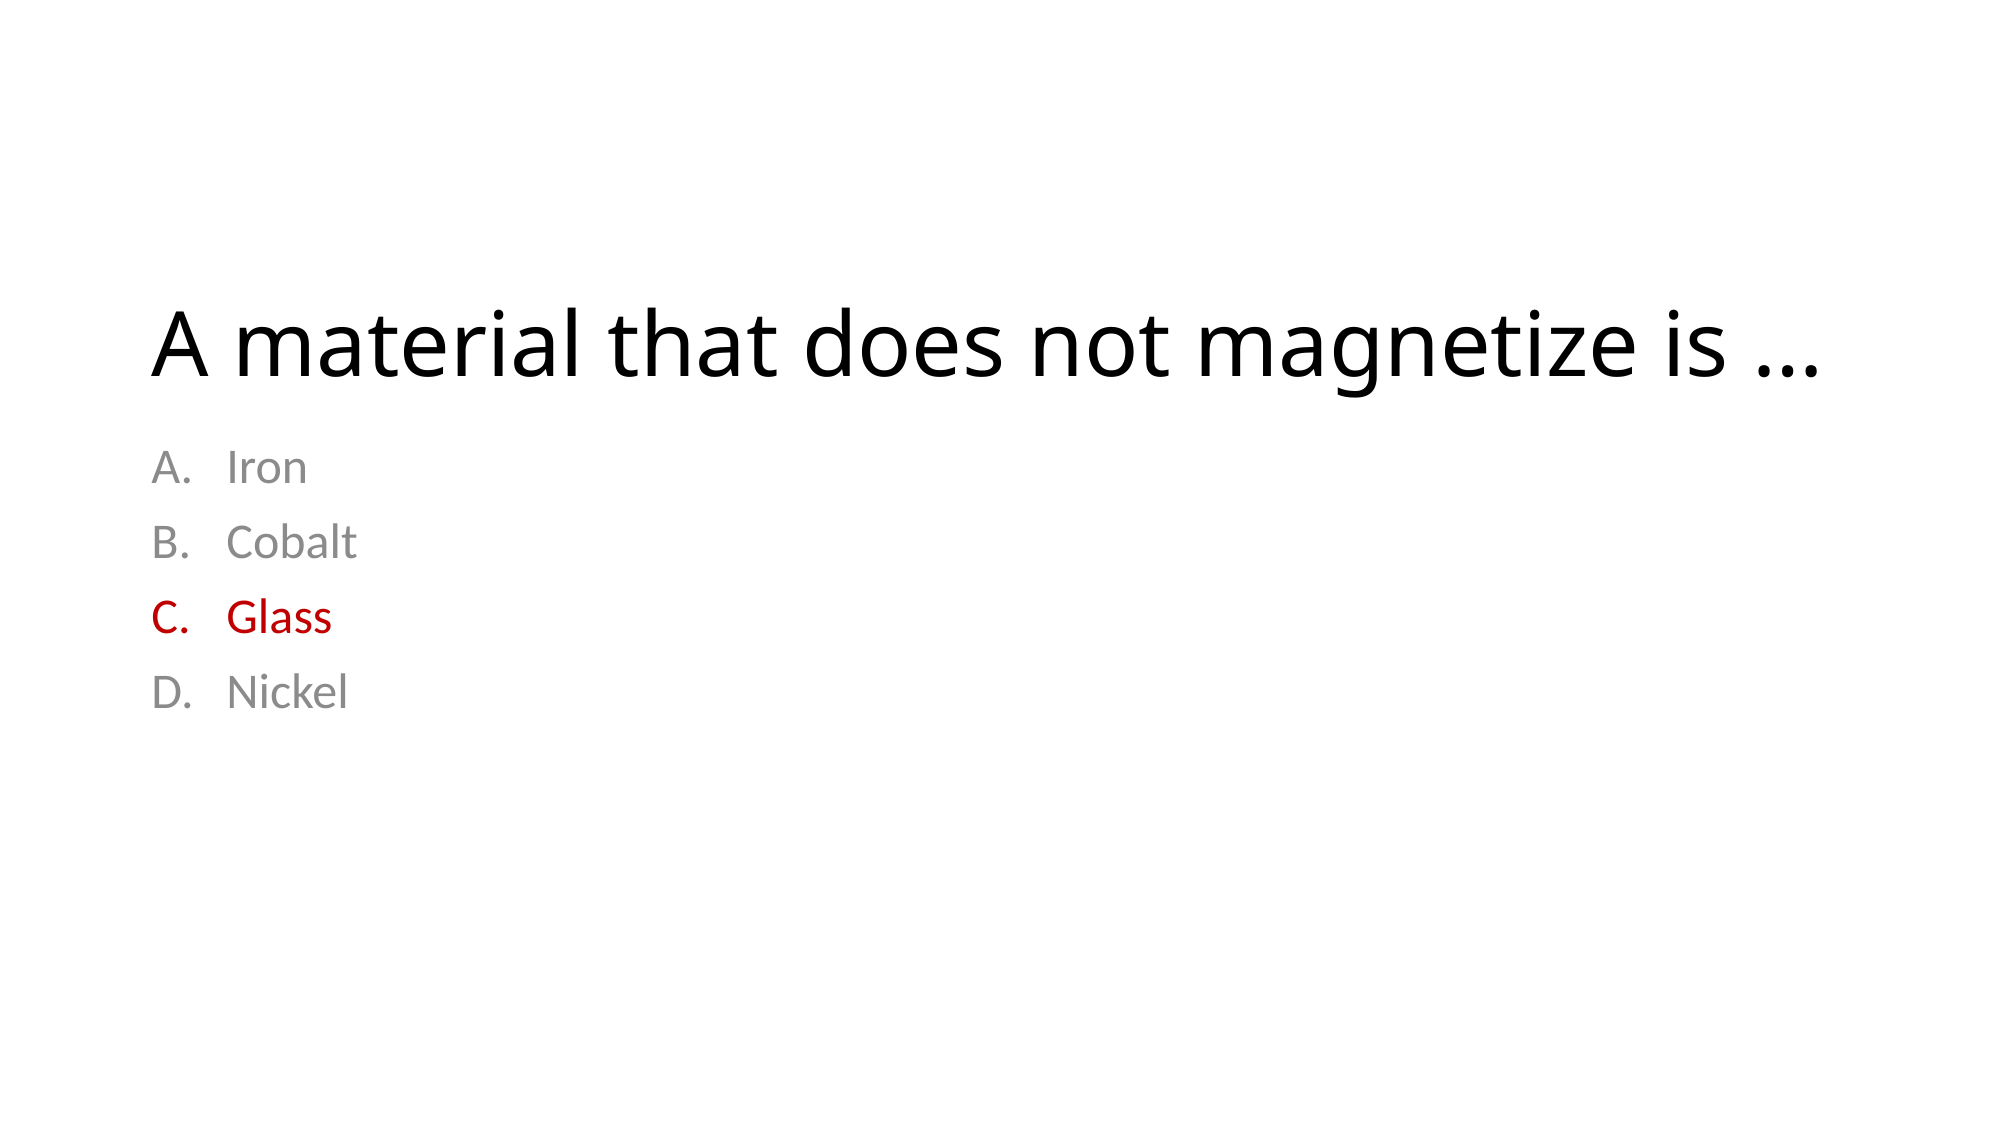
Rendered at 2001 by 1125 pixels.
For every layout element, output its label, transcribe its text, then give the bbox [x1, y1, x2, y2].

list Iron Cobalt Glass Nickel [136, 433, 1862, 999]
title A material that does not magnetize is … [136, 280, 1862, 404]
